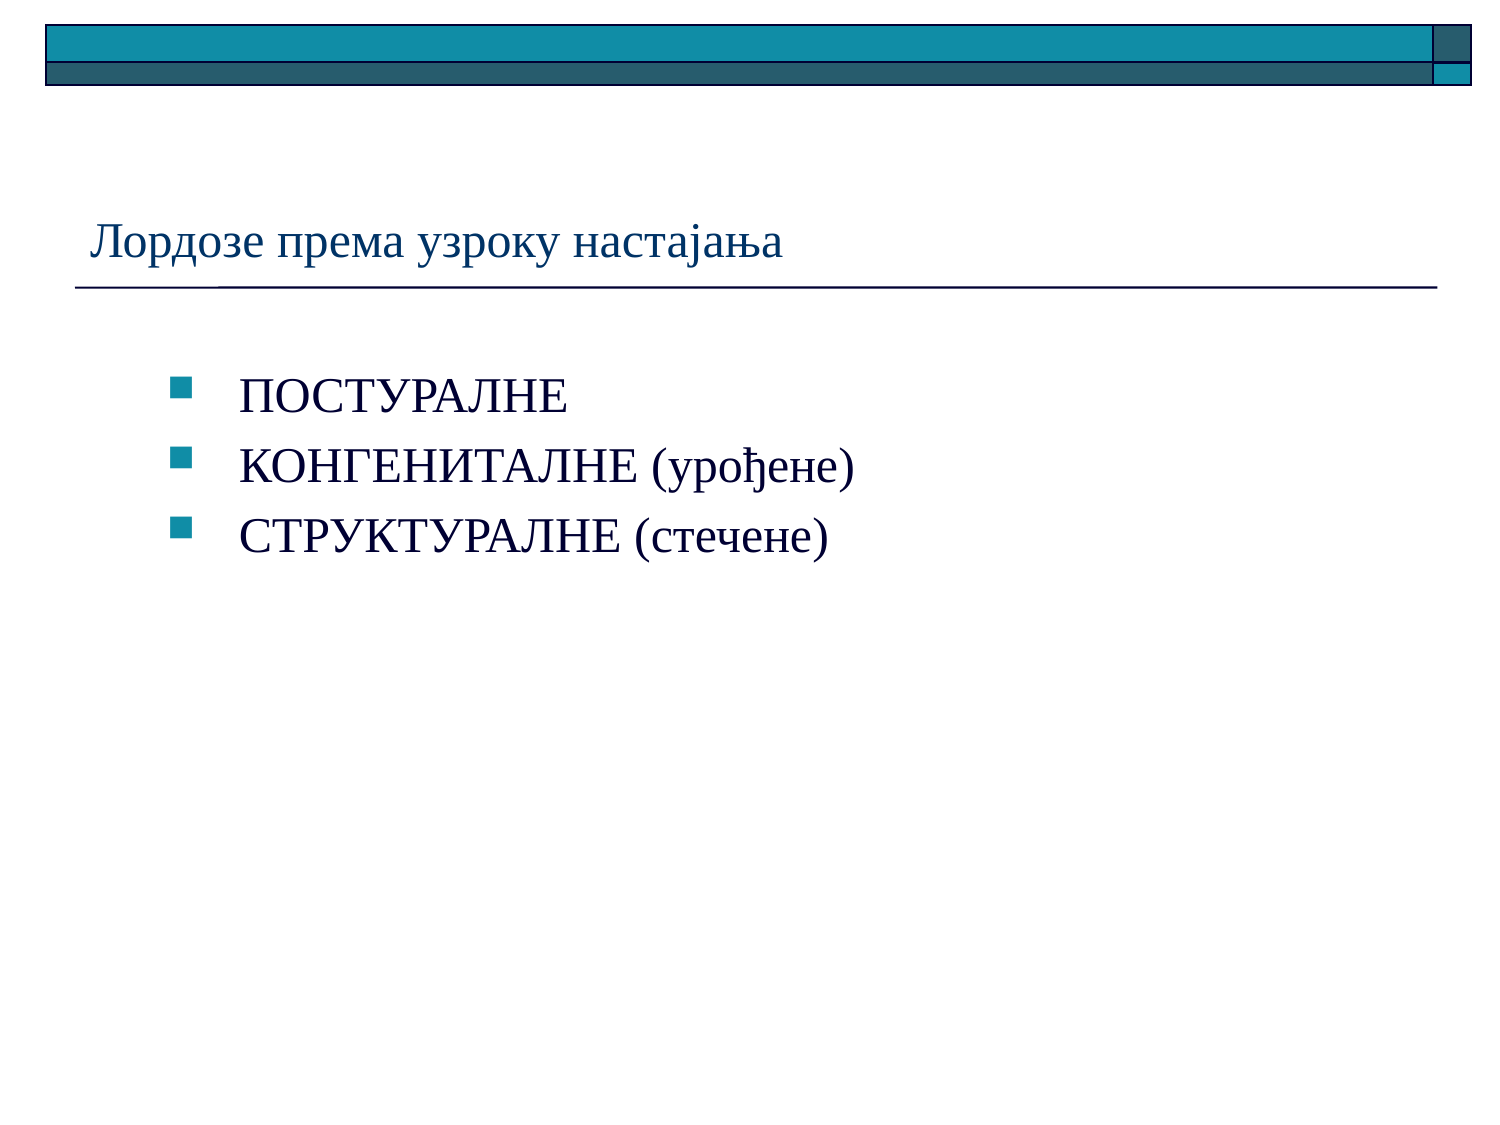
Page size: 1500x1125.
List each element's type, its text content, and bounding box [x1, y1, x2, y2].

list ПОСТУРАЛНЕ КОНГЕНИТАЛНЕ (урођене) СТРУКТУРАЛНЕ (стечене) [75, 299, 1425, 1006]
title Лордозе према узроку настајања [75, 87, 1425, 275]
